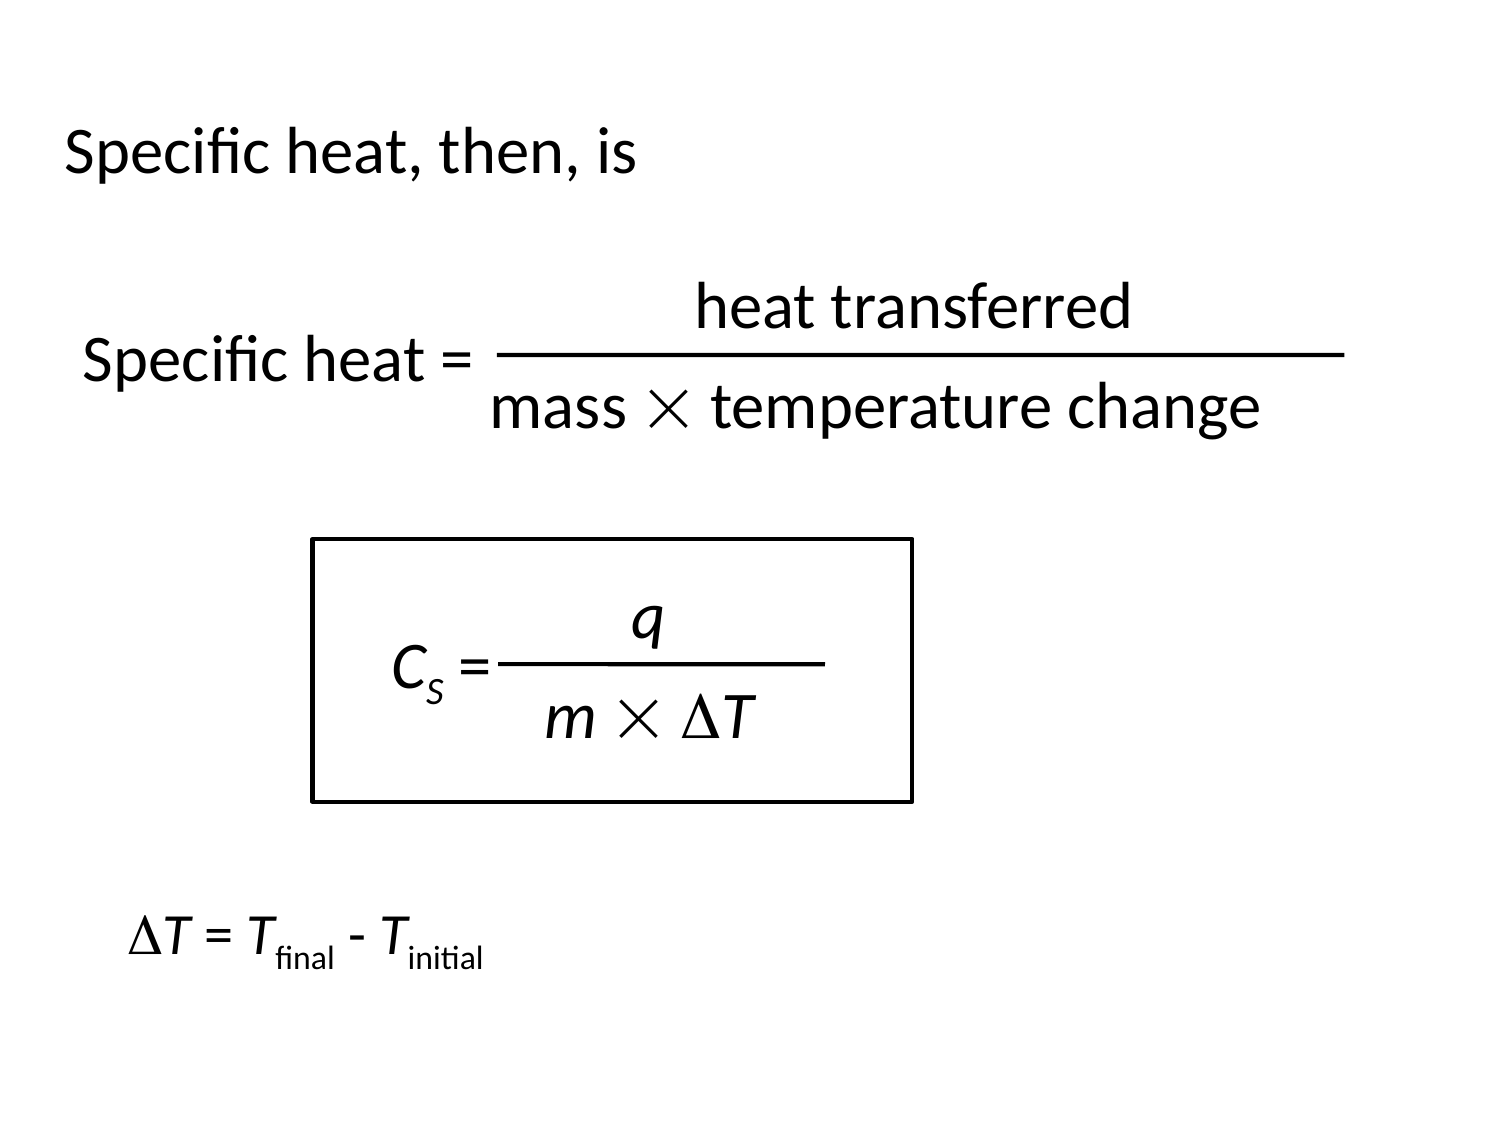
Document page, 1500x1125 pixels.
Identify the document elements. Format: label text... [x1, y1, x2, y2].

text_box DT = Tfinal - Tinitial [112, 889, 499, 984]
text_box [310, 537, 914, 804]
text_box Specific heat, then, is [50, 99, 1350, 225]
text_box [74, 254, 1345, 451]
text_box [366, 563, 826, 761]
